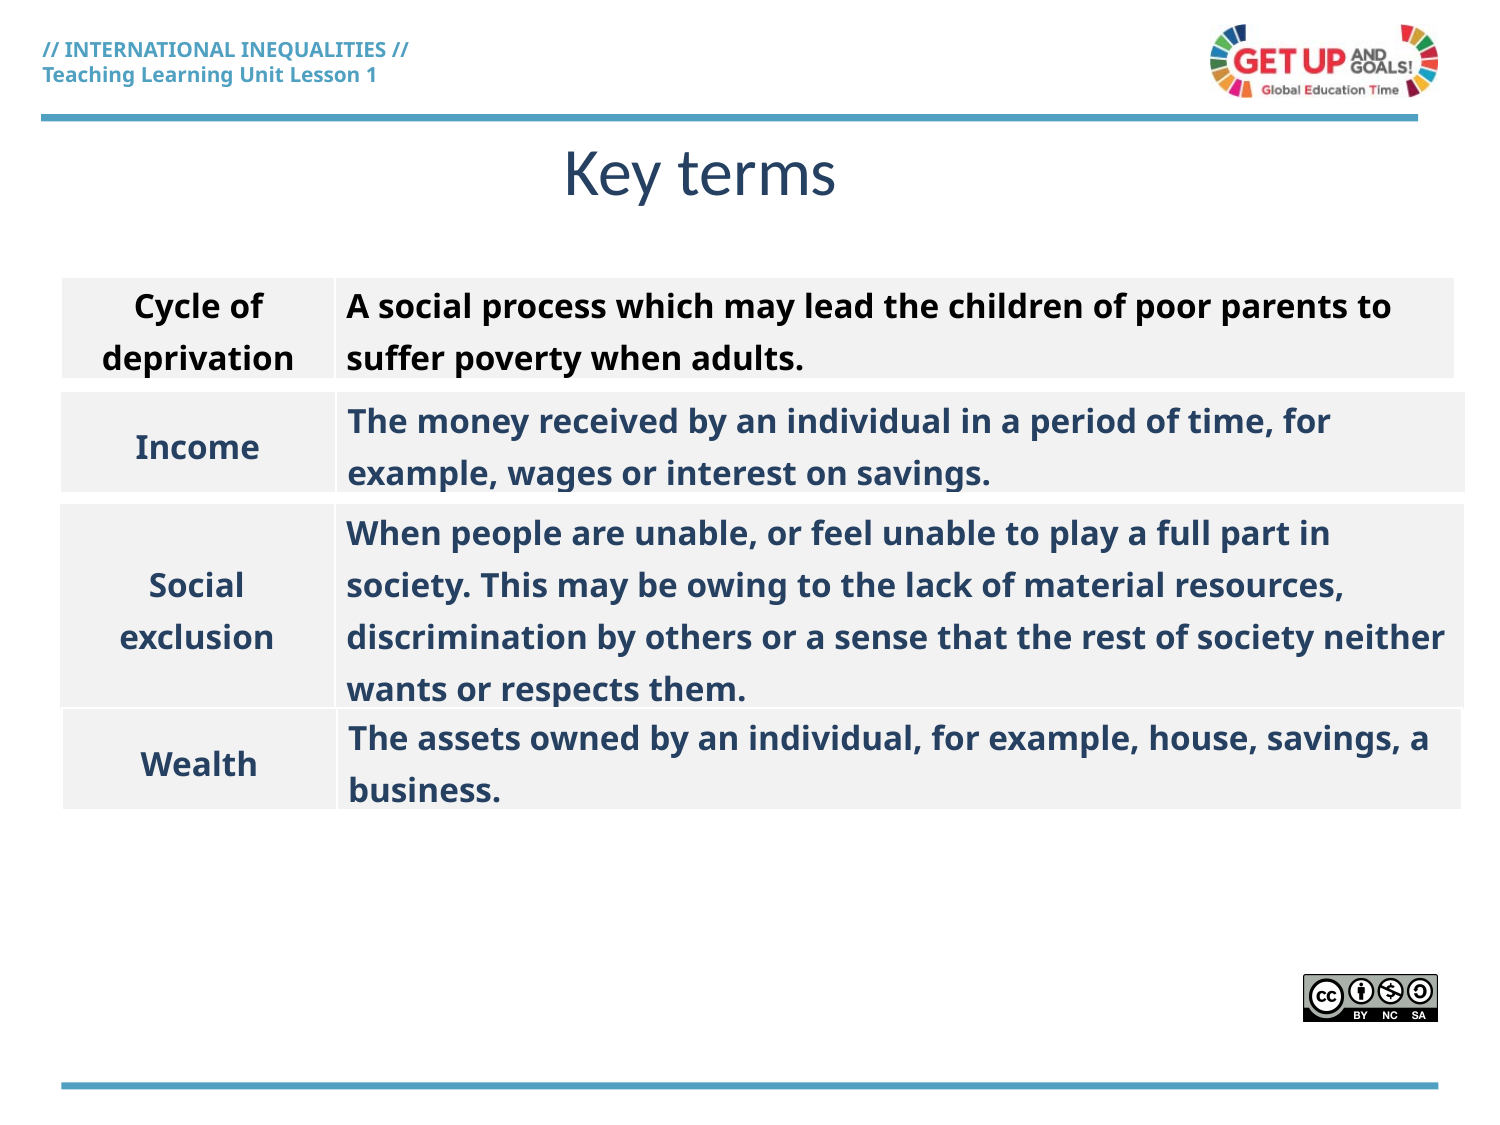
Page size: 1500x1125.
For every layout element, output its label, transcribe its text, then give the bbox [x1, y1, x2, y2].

table_header Wealth [63, 709, 336, 809]
table_header Cycle of deprivation [62, 278, 334, 378]
table_header Social exclusion [60, 504, 334, 709]
table_header Income [61, 392, 335, 492]
table_header A social process which may lead the children of poor parents to suffer poverty when adults. [336, 278, 1454, 378]
text_box [61, 1082, 1439, 1090]
table_header The assets owned by an individual, for example, house, savings, a business. [338, 709, 1461, 809]
text_box Key terms [312, 137, 1105, 221]
picture [1302, 974, 1438, 1022]
picture [1210, 24, 1438, 99]
table_header When people are unable, or feel unable to play a full part in society. This may be owing to the lack of material resources, discrimination by others or a sense that the rest of society neither wants or respects them. [336, 504, 1464, 709]
table_header The money received by an individual in a period of time, for example, wages or interest on savings. [337, 392, 1465, 492]
text_box [41, 114, 1419, 122]
text_box // INTERNATIONAL INEQUALITIES // Teaching Learning Unit Lesson 1 [29, 24, 492, 115]
